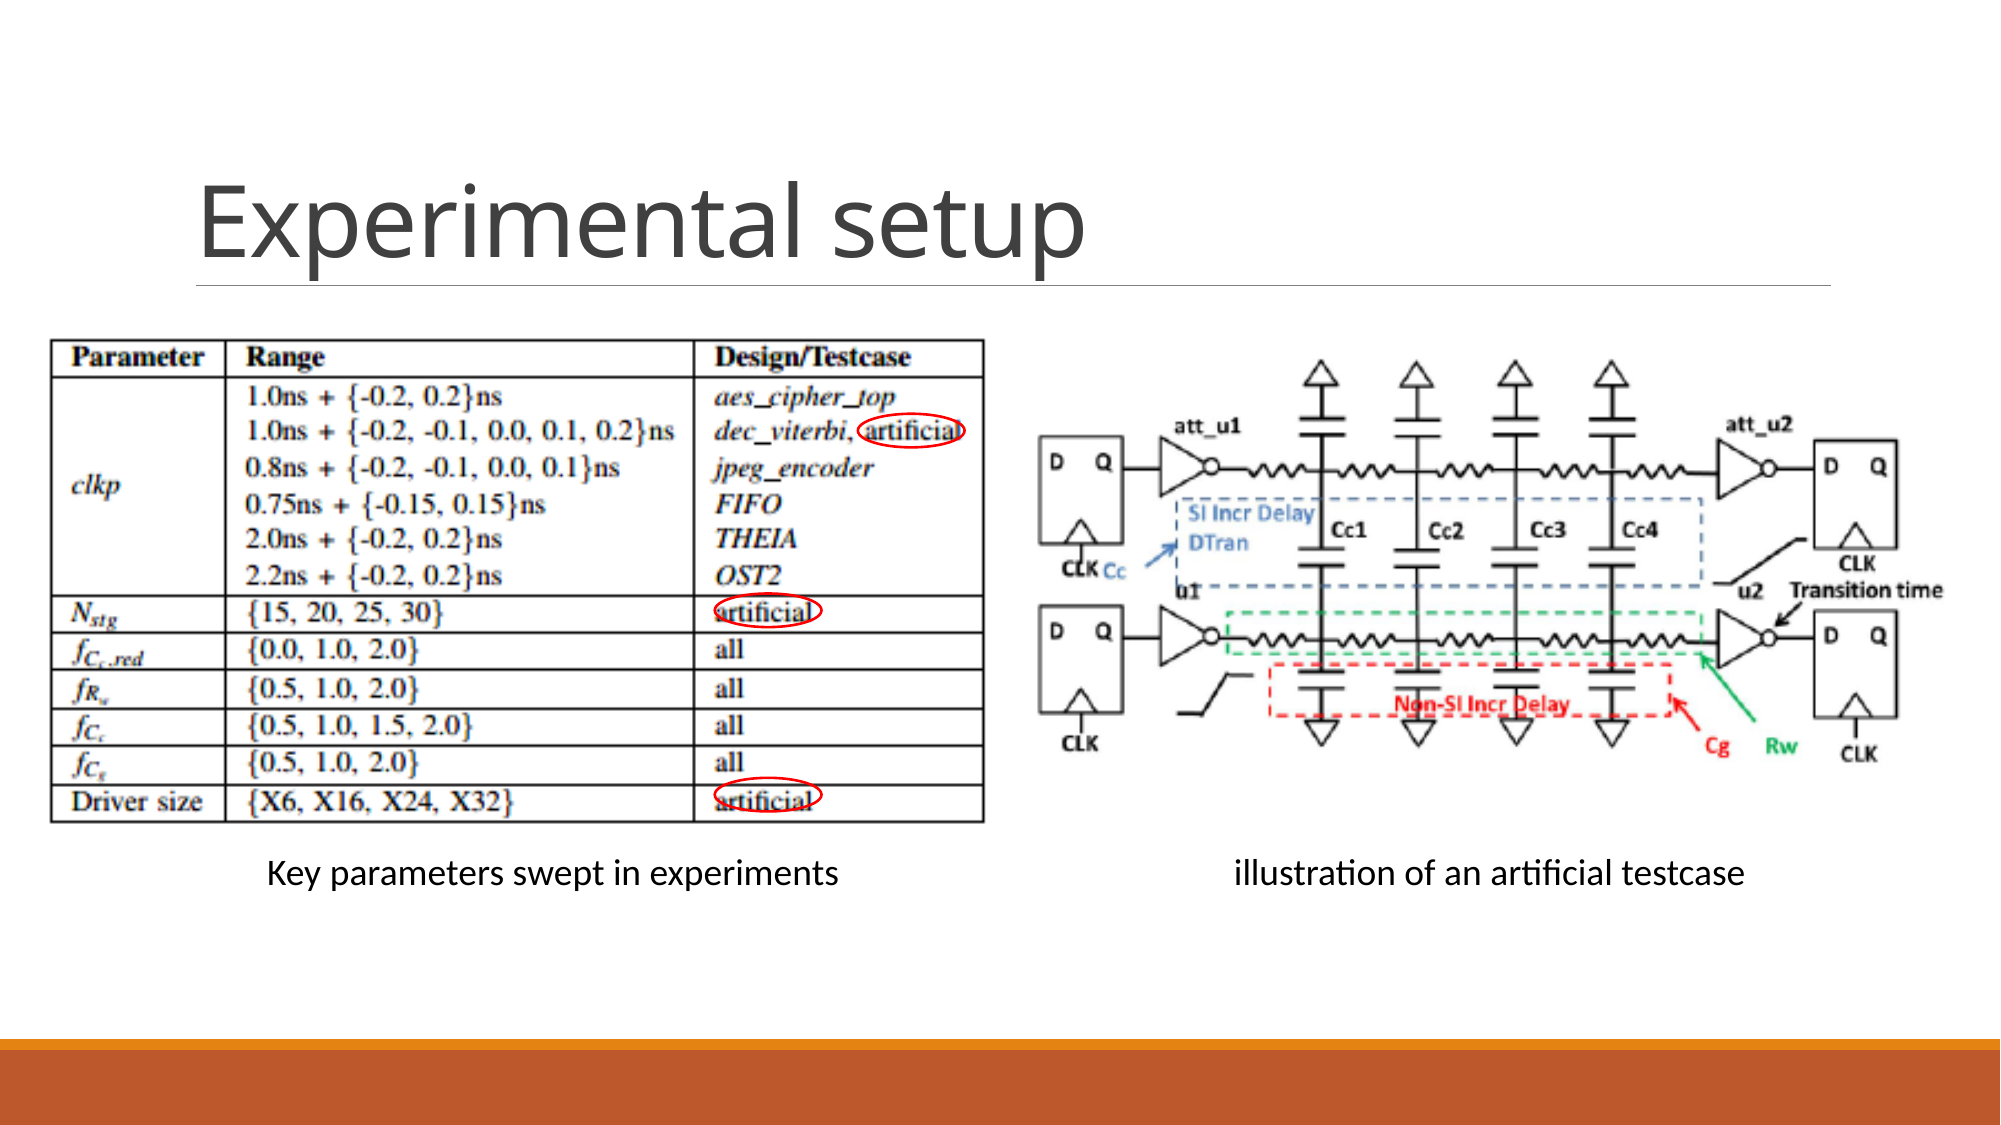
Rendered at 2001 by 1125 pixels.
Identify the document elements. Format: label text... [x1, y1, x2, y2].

text_box Key parameters swept in experiments [252, 850, 855, 901]
title Experimental setup [180, 47, 1830, 285]
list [1004, 320, 1976, 806]
text_box illustration of an artificial testcase [1219, 840, 1761, 901]
picture [41, 330, 1006, 841]
